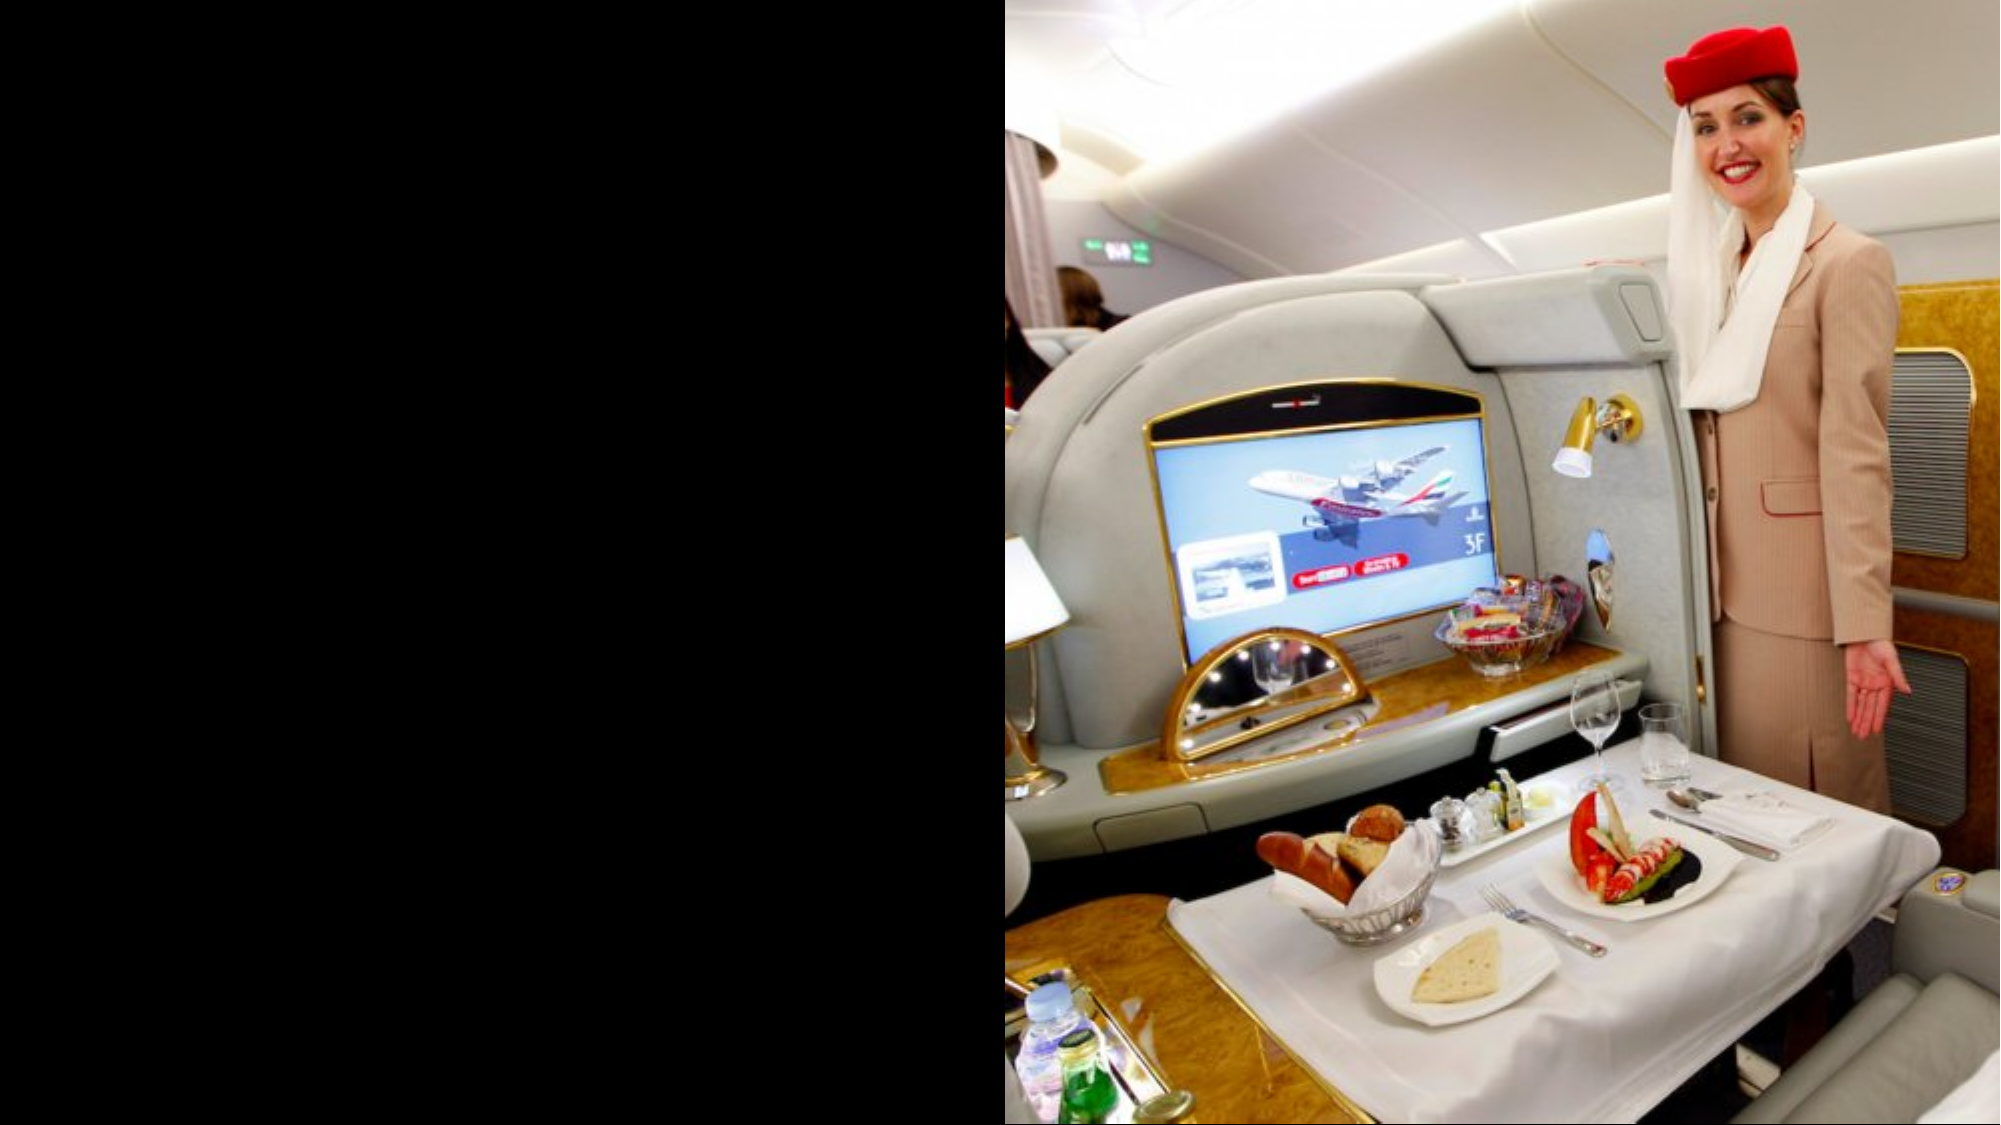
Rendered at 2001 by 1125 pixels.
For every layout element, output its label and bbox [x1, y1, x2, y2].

picture [1001, 0, 2000, 1125]
